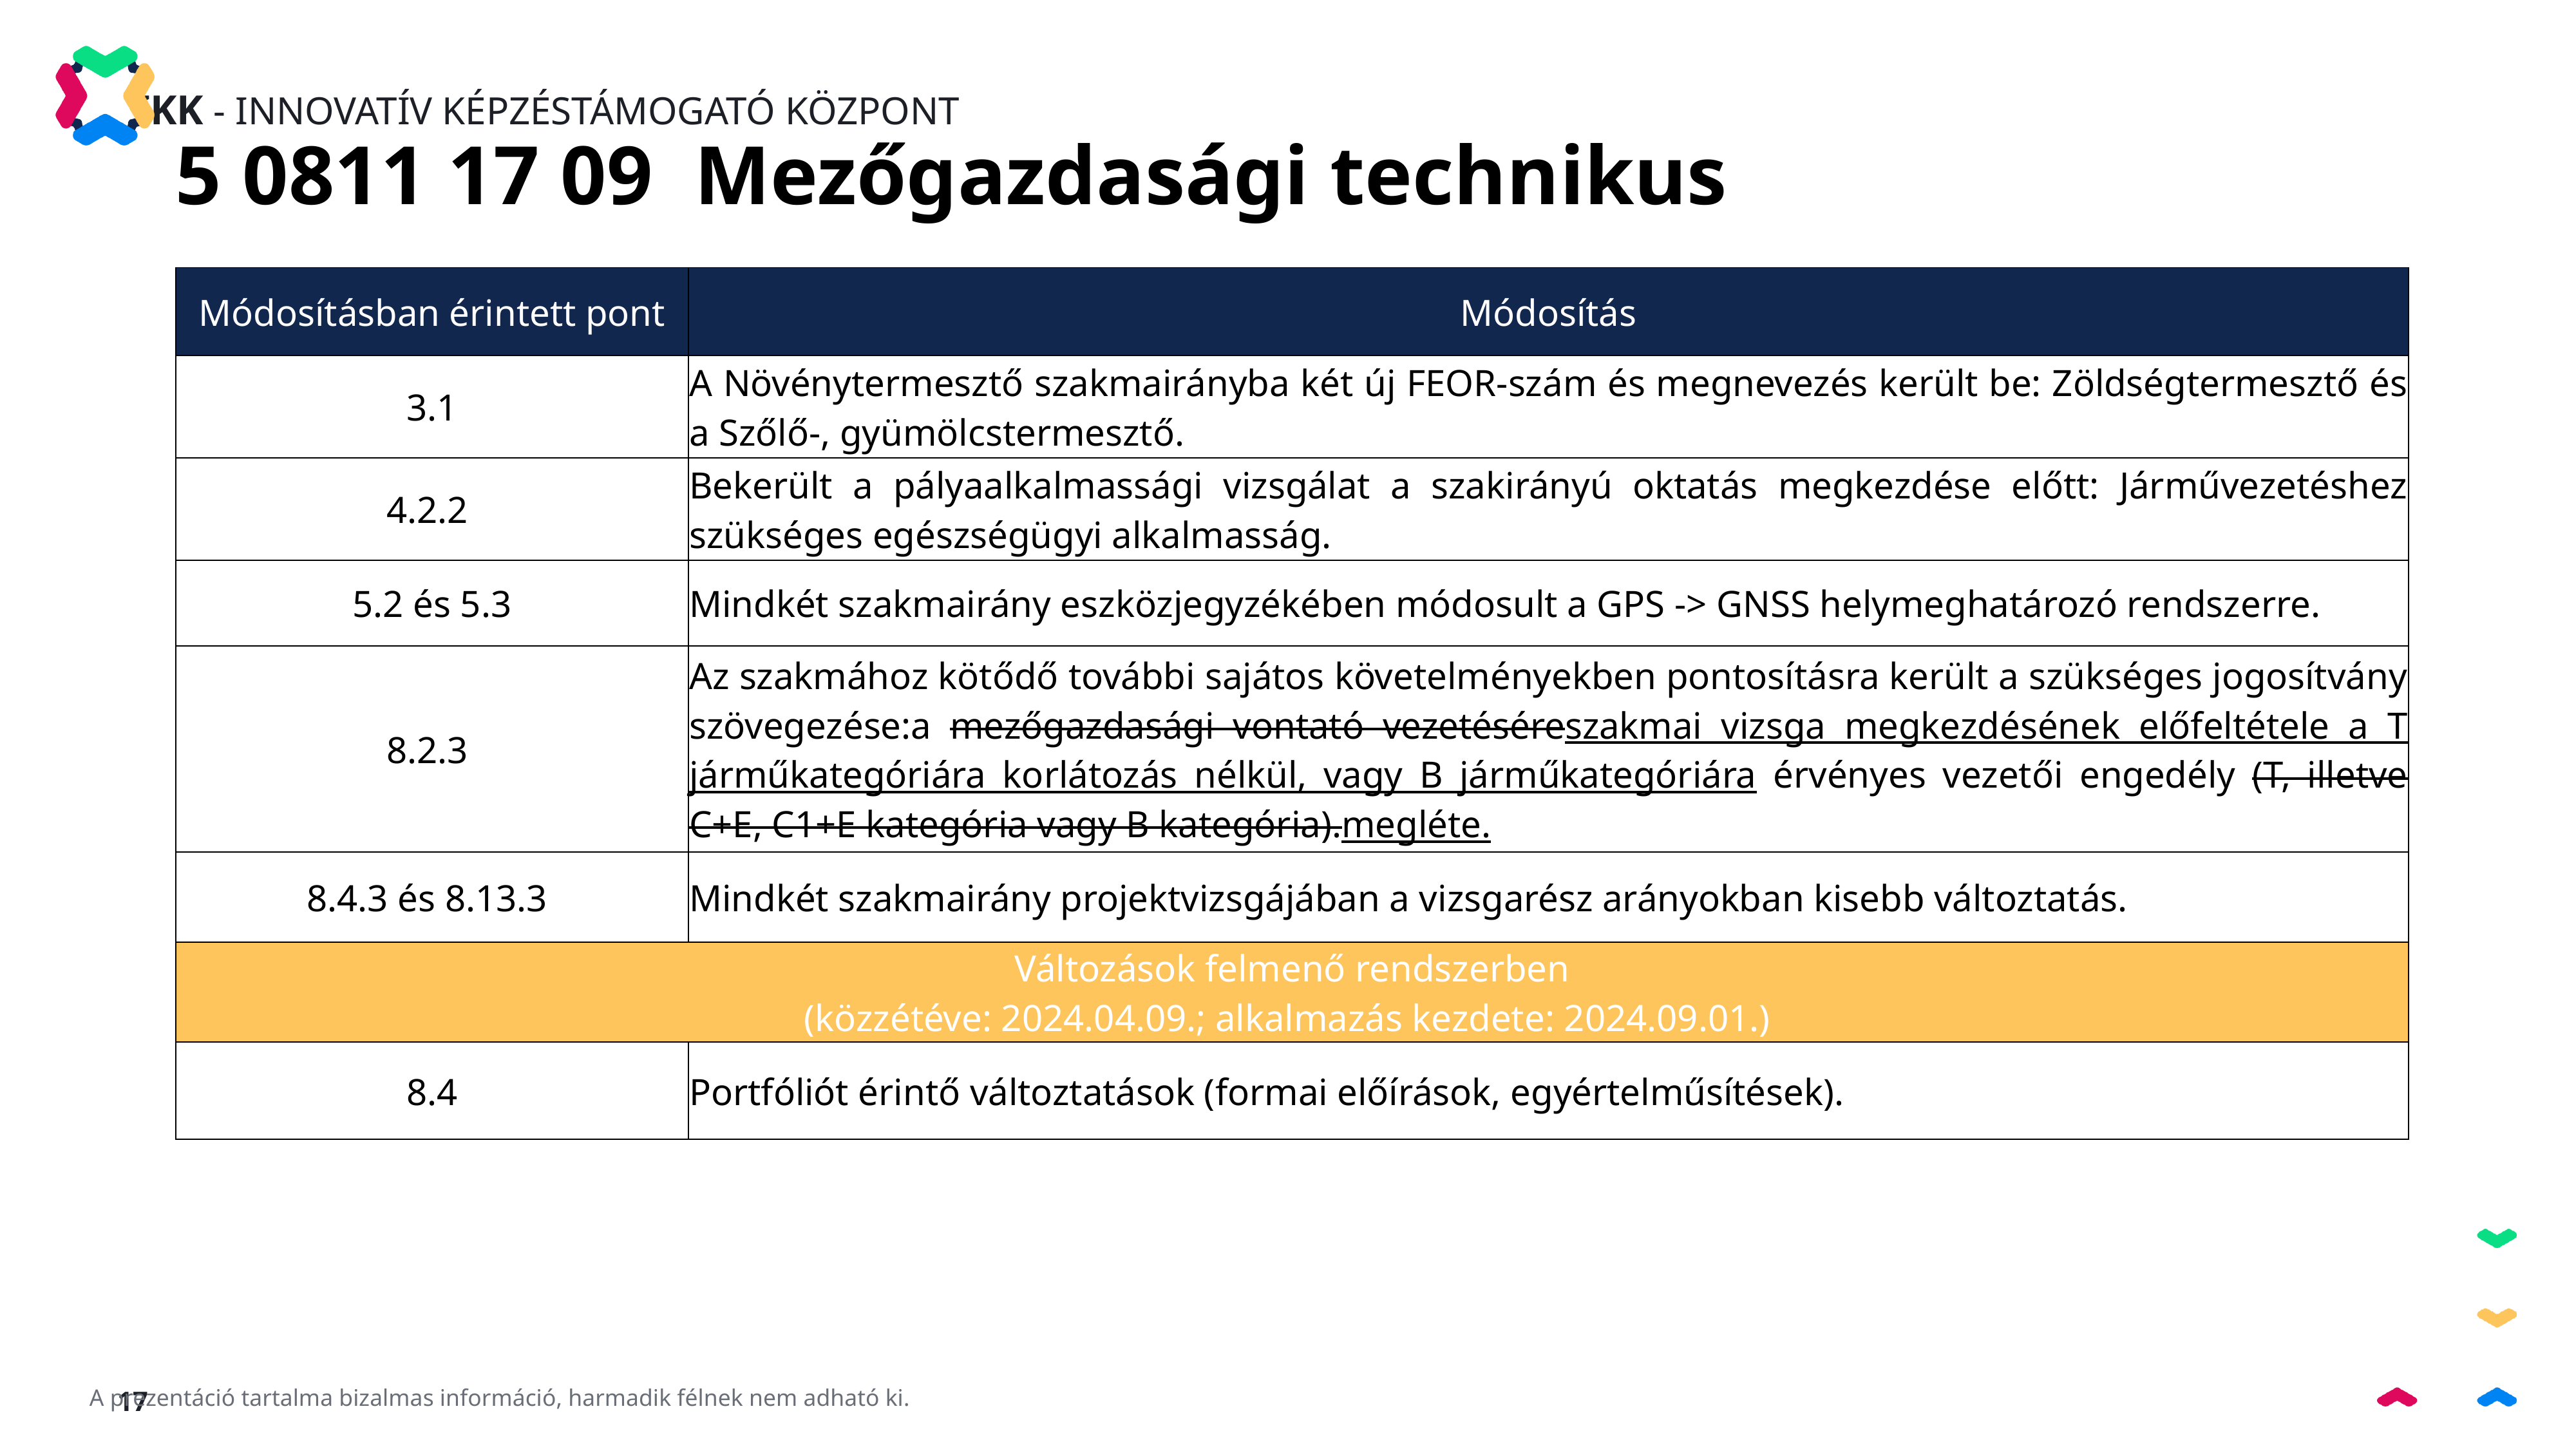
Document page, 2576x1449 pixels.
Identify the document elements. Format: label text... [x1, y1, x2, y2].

table_cell 4.2.2 [176, 459, 688, 560]
table_cell Mindkét szakmairány projektvizsgájában a vizsgarész arányokban kisebb változtatás. [689, 853, 2408, 942]
table_cell Változások felmenő rendszerben (közzétéve: 2024.04.09.; alkalmazás kezdete: 2024.09.01.) [176, 943, 2408, 1041]
table_cell Mindkét szakmairány eszközjegyzékében módosult a GPS -> GNSS helymeghatározó rendszerre. [689, 561, 2408, 645]
table_cell A Növénytermesztő szakmairányba két új FEOR-szám és megnevezés került be: Zöldségtermesztő és a Szőlő-, gyümölcstermesztő. [689, 356, 2408, 457]
table_header Módosításban érintett pont [176, 268, 688, 355]
table_cell 5.2 és 5.3 [176, 561, 688, 645]
picture [55, 46, 155, 146]
picture [2377, 1229, 2517, 1406]
table_cell Portfóliót érintő változtatások (formai előírások, egyértelműsítések). [689, 1043, 2408, 1139]
table_header Módosítás [689, 268, 2408, 355]
table_cell Bekerült a pályaalkalmassági vizsgálat a szakirányú oktatás megkezdése előtt: Járművezetéshez szükséges egészségügyi alkalmasság. [689, 459, 2408, 560]
table_cell 8.2.3 [176, 647, 688, 851]
table_cell 8.4.3 és 8.13.3 [176, 853, 688, 942]
table_cell 3.1 [176, 356, 688, 457]
table_cell 8.4 [176, 1043, 688, 1139]
list 5 0811 17 09 Mezőgazdasági technikus [175, 124, 2336, 212]
table_cell Az szakmához kötődő további sajátos követelményekben pontosításra került a szükséges jogosítvány szövegezése:a mezőgazdasági vontató vezetéséreszakmai vizsga megkezdésének előfeltétele a T járműkategóriára korlátozás nélkül, vagy B járműkategóriára érvényes vezetői engedély (T, illetve C+E, C1+E kategória vagy B kategória).megléte. [689, 647, 2408, 851]
